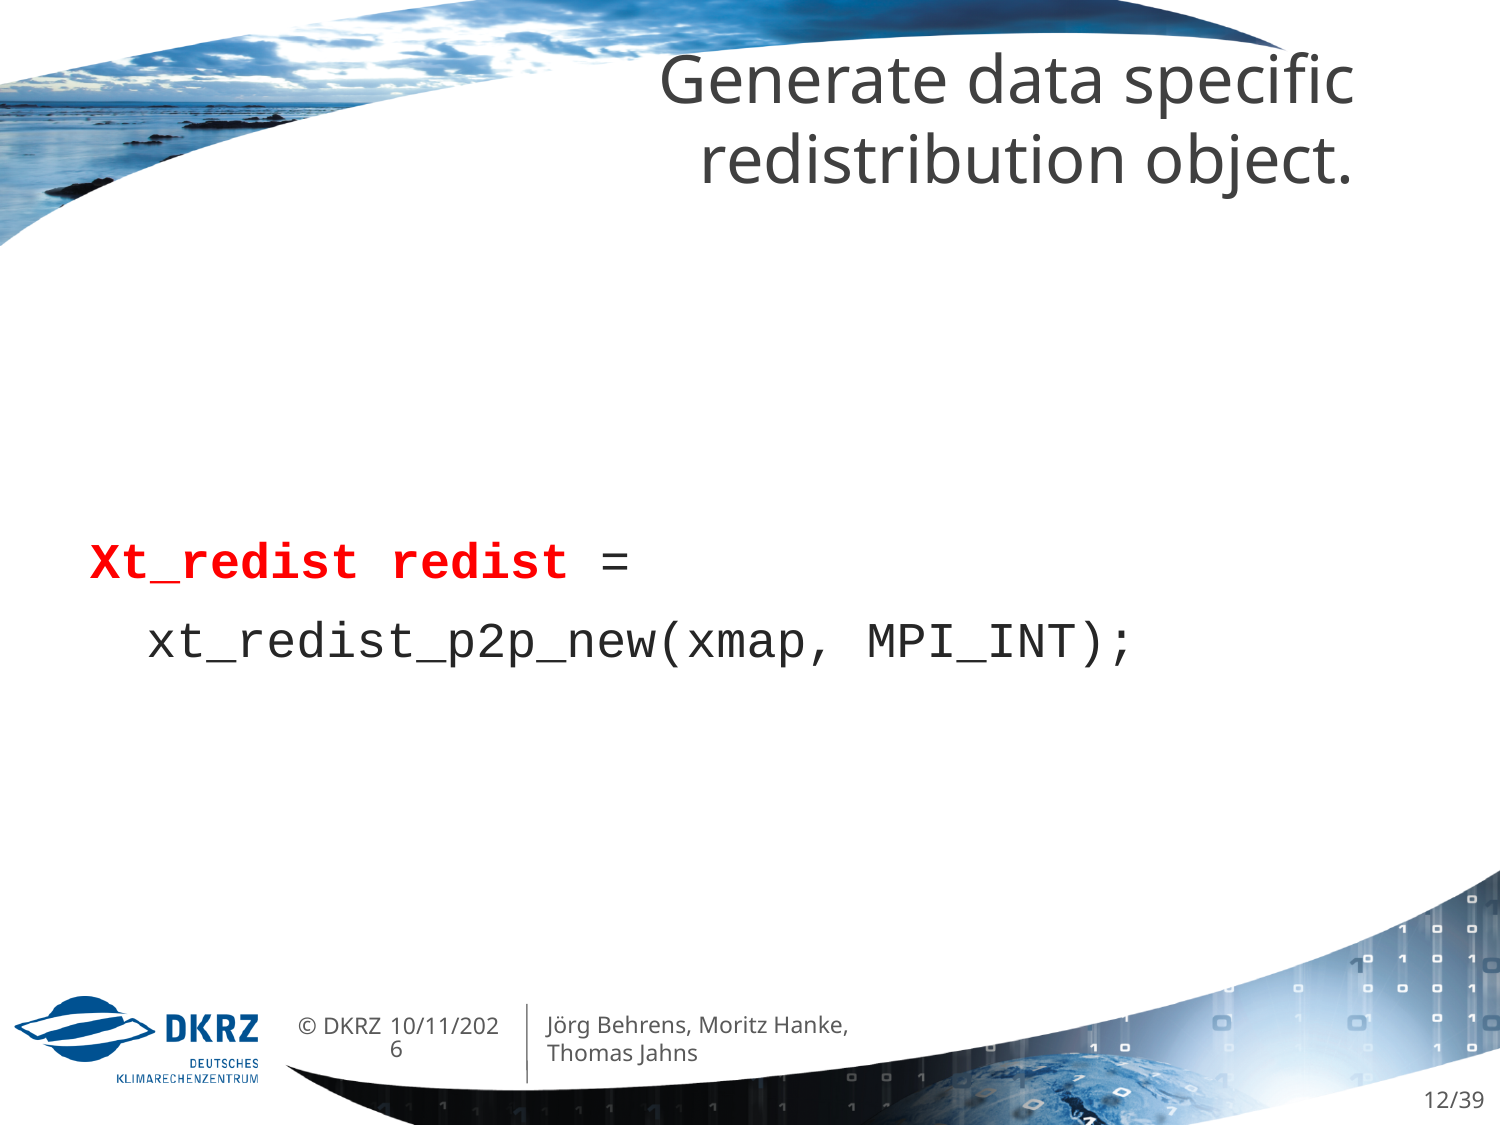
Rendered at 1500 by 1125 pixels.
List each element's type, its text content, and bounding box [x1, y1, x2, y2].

slide_number 12 [1333, 1078, 1465, 1125]
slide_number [375, 1004, 528, 1052]
list Xt_redist redist = xt_redist_p2p_new(xmap, MPI_INT); [74, 210, 1426, 985]
picture [14, 996, 258, 1083]
picture [0, 0, 1288, 246]
title Generate data specific redistribution object. [480, 70, 1372, 165]
picture [285, 867, 1500, 1125]
footer Jörg Behrens, Moritz Hanke, Thomas Jahns [532, 1003, 884, 1082]
